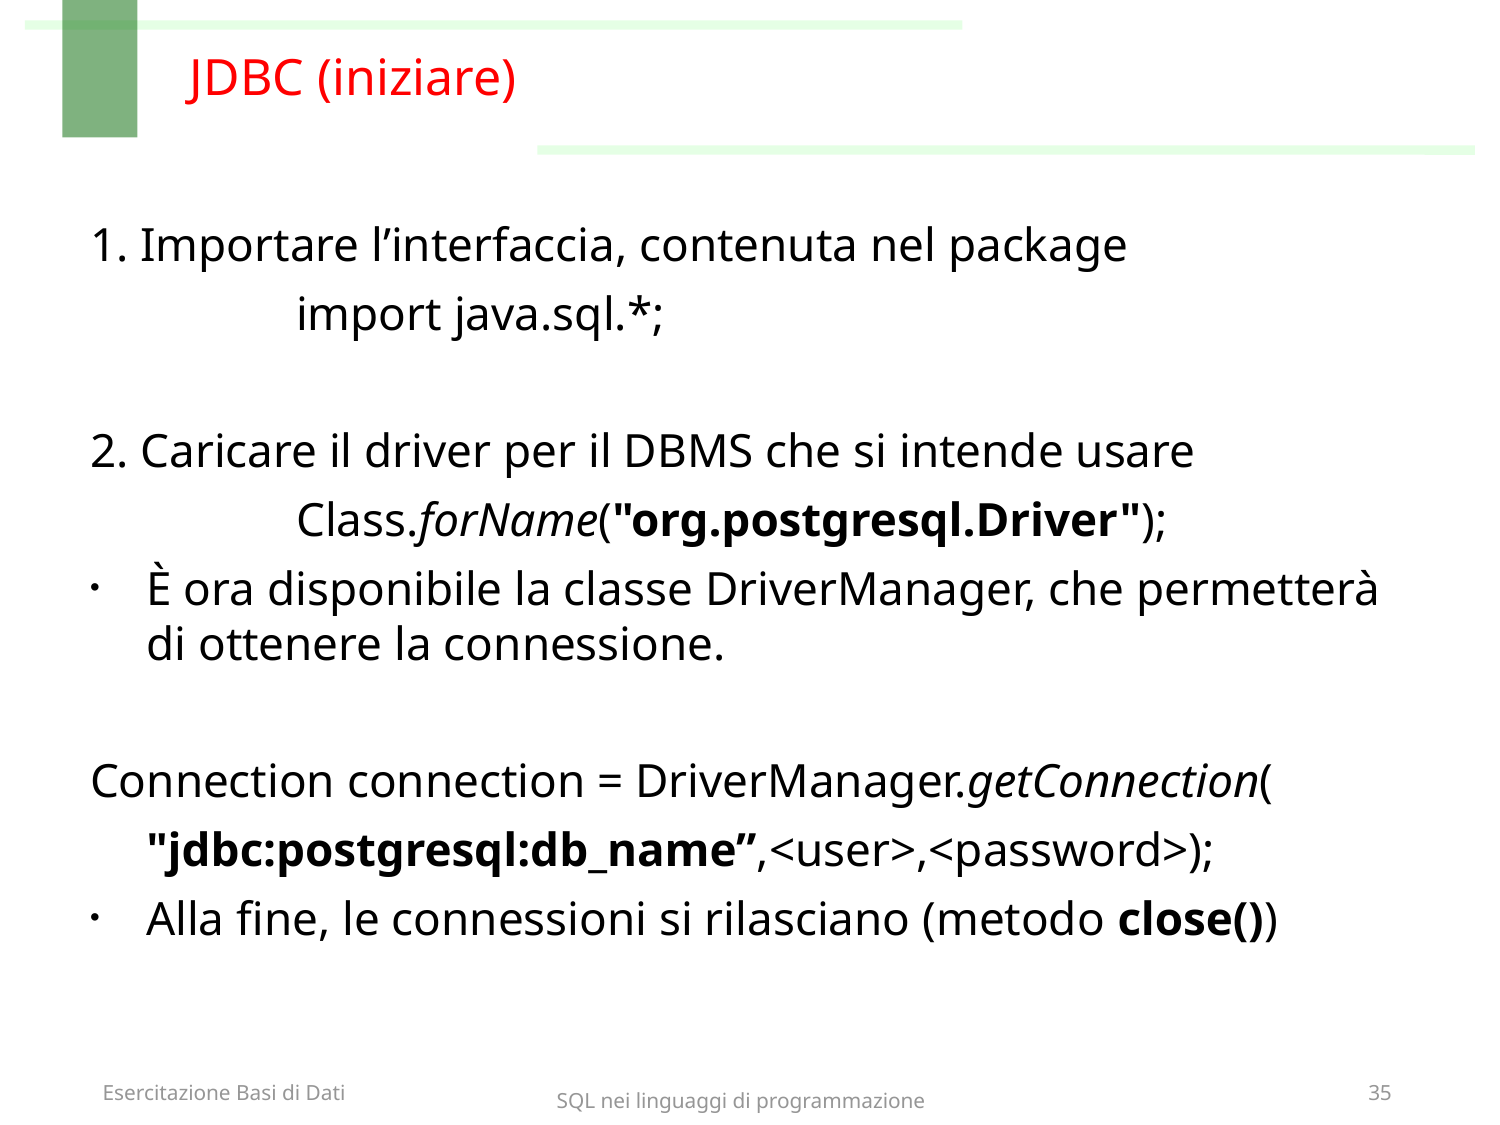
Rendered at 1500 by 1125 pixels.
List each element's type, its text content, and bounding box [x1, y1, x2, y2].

list 1. Importare l’interfaccia, contenuta nel package import java.sql.*; 2. Caricare il driver per il DBMS che si intende usare Class.forName("org.postgresql.Driver"); È ora disponibile la classe DriverManager, che permetterà di ottenere la connessione. Connection connection = DriverManager.getConnection( "jdbc:postgresql:db_name”,<user>,<password>); Alla fine, le connessioni si rilasciano (metodo close()) [75, 208, 1425, 998]
title JDBC (iniziare) [174, 24, 1425, 125]
footer SQL nei linguaggi di programmazione [425, 1082, 1057, 1120]
